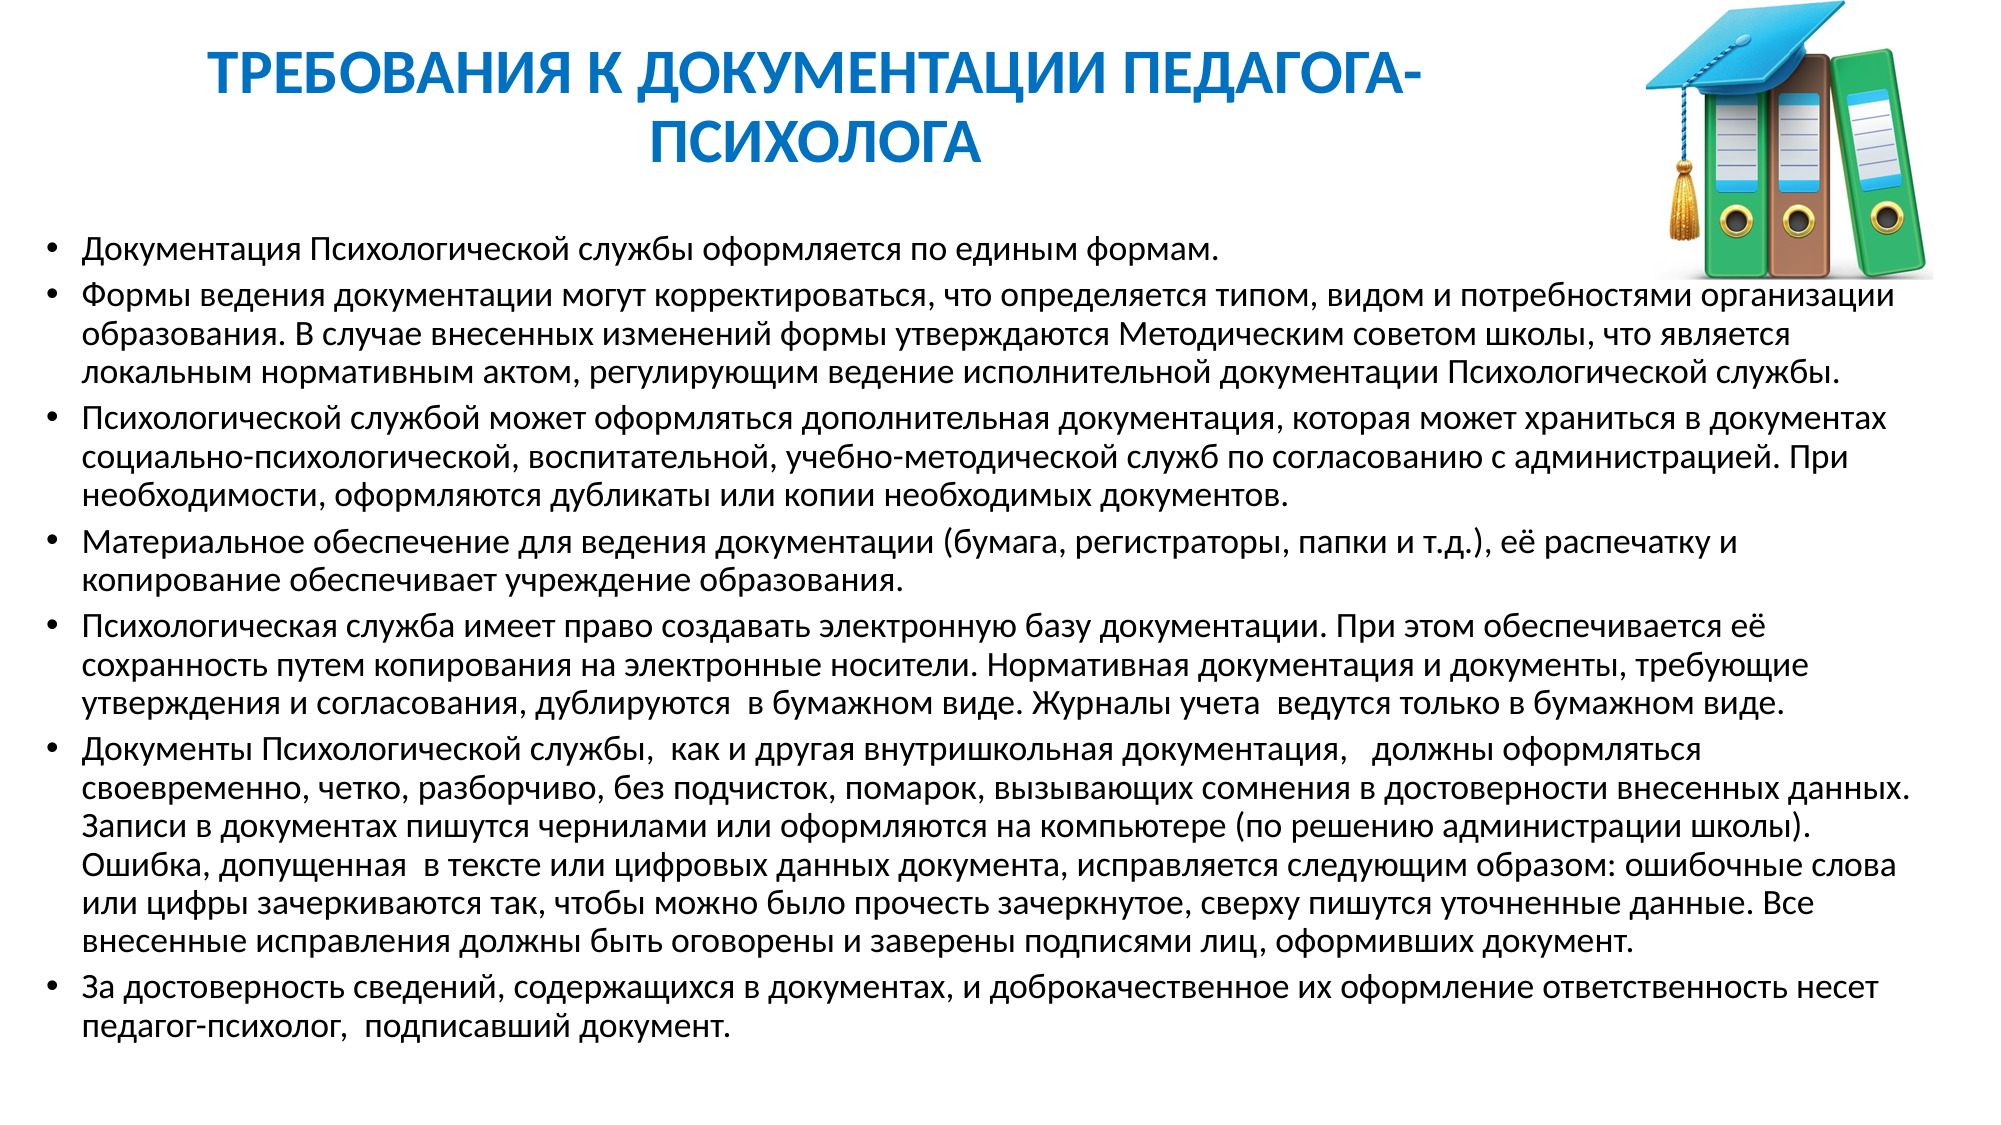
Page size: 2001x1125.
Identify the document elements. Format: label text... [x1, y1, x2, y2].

picture [1646, 0, 1934, 280]
text_box ТРЕБОВАНИЯ К ДОКУМЕНТАЦИИ ПЕДАГОГА-ПСИХОЛОГА [137, 31, 1495, 184]
list Документация Психологической службы оформляется по единым формам. Формы ведения документации могут корректироваться, что определяется типом, видом и потребностями организации образования. В случае внесенных изменений формы утверждаются Методическим советом школы, что является локальным нормативным актом, регулирующим ведение исполнительной документации Психологической службы. Психологической службой может оформляться дополнительная документация, которая может храниться в документах социально-психологической, воспитательной, учебно-методической служб по согласованию с администрацией. При необходимости, оформляются дубликаты или копии необходимых документов. Материальное обеспечение для ведения документации (бумага, регистраторы, папки и т.д.), её распечатку и копирование обеспечивает учреждение образования. Психологическая служба имеет право создавать электронную базу документации. При этом обеспечивается её сохранность путем копирования на электронные носители. Нормативная документация и документы, требующие утверждения и согласования, дублируются в бумажном виде. Журналы учета ведутся только в бумажном виде. Документы Психологической службы, как и другая внутришкольная документация, должны оформляться своевременно, четко, разборчиво, без подчисток, помарок, вызывающих сомнения в достоверности внесенных данных. Записи в документах пишутся чернилами или оформляются на компьютере (по решению администрации школы). Ошибка, допущенная в тексте или цифровых данных документа, исправляется следующим образом: ошибочные слова или цифры зачеркиваются так, чтобы можно было прочесть зачеркнутое, сверху пишутся уточненные данные. Все внесенные исправления должны быть оговорены и заверены подписями лиц, оформивших документ. За достоверность сведений, содержащихся в документах, и доброкачественное их оформление ответственность несет педагог-психолог, подписавший документ. [31, 222, 1934, 1089]
